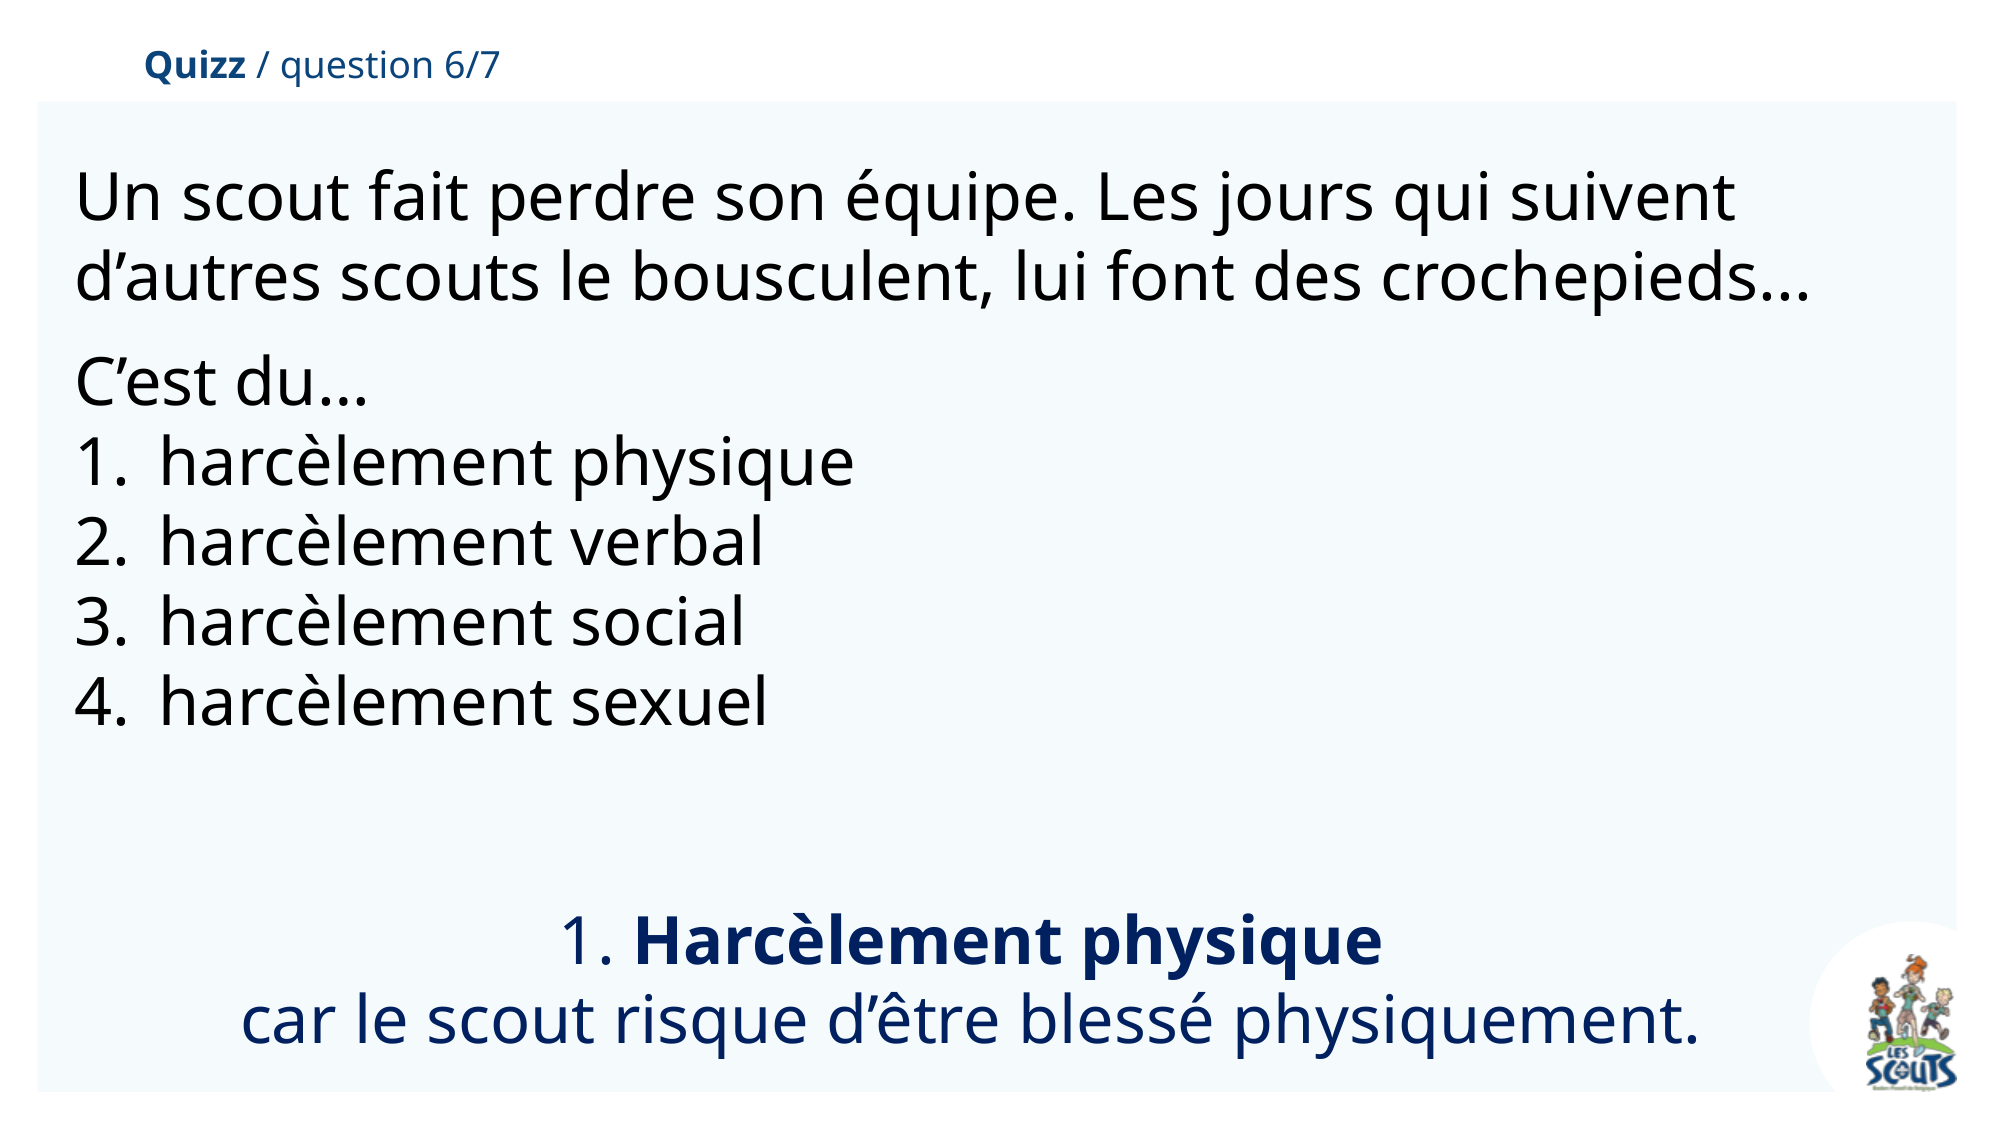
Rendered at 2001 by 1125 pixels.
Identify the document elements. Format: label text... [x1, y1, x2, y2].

text_box Un scout fait perdre son équipe. Les jours qui suivent d’autres scouts le bousculent, lui font des crochepieds... C’est du… harcèlement physique harcèlement verbal harcèlement social harcèlement sexuel [59, 146, 1956, 746]
picture [1866, 954, 1957, 1092]
text_box 1. Harcèlement physique car le scout risque d’être blessé physiquement. [37, 890, 1906, 1065]
text_box Quizz / question 6/7 [129, 33, 1310, 94]
